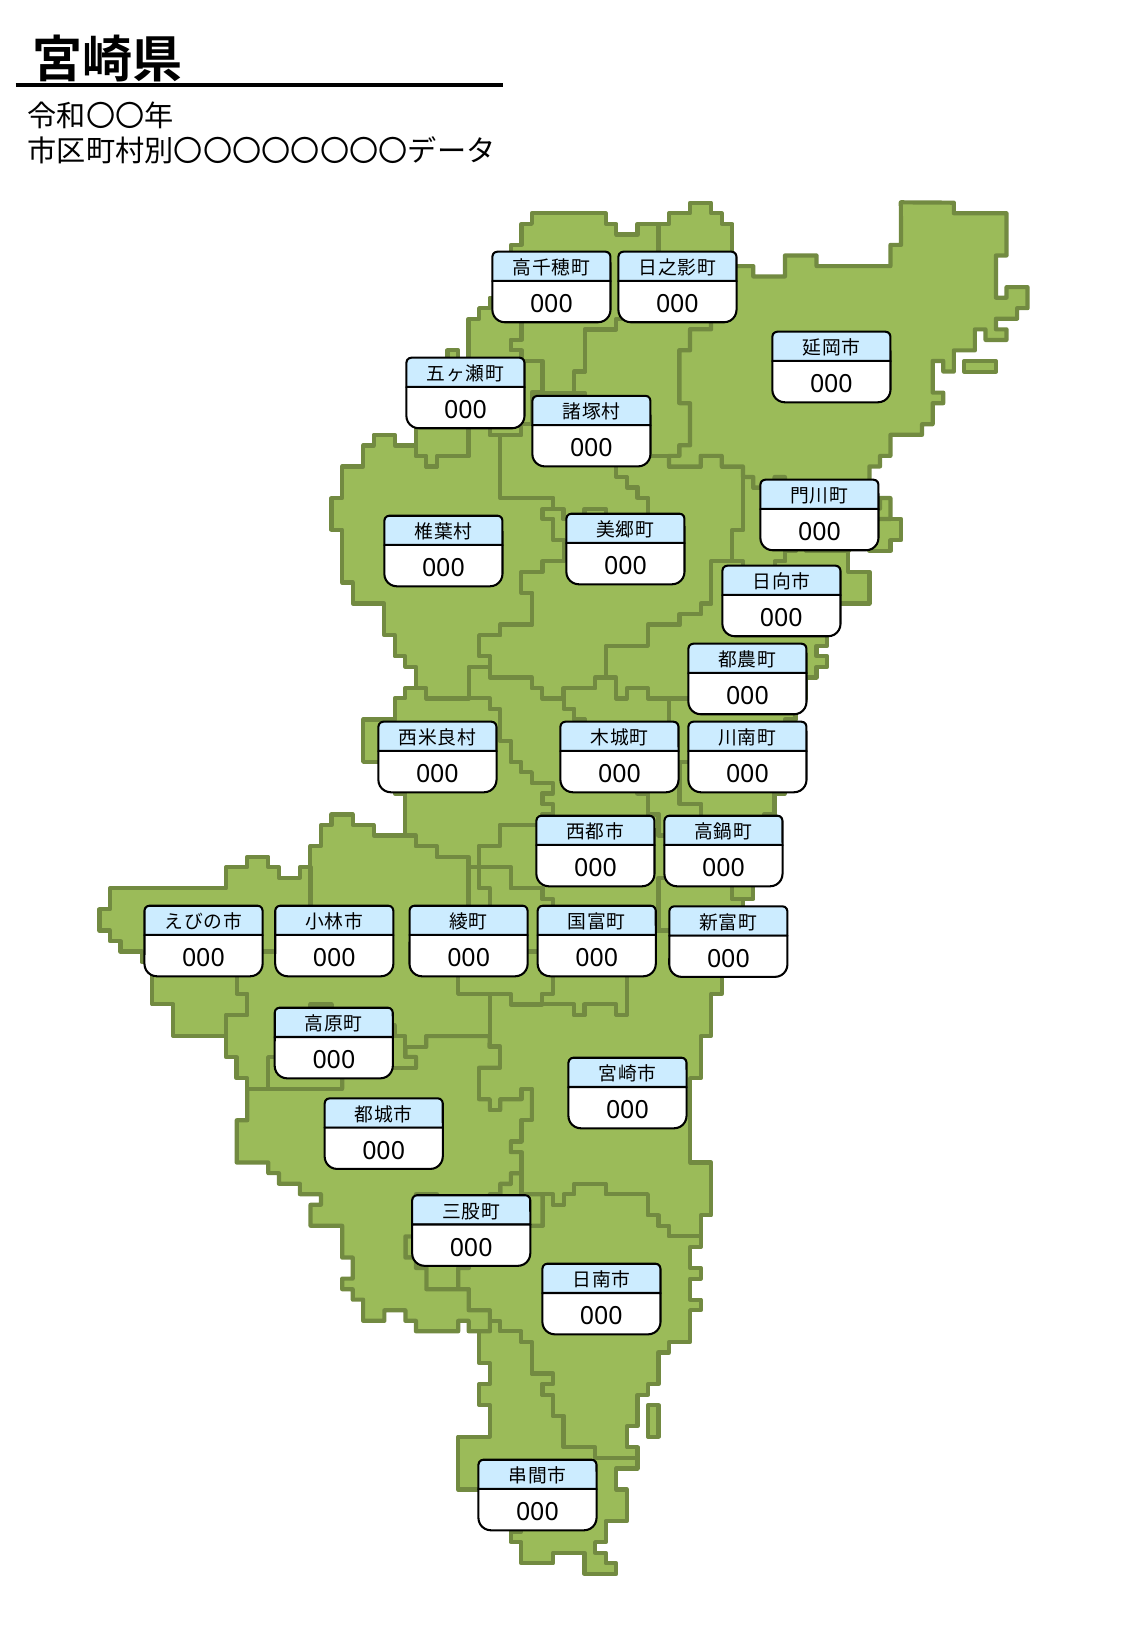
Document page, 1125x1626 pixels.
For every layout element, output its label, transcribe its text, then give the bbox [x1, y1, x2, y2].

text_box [618, 251, 737, 323]
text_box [478, 1459, 597, 1531]
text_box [274, 905, 394, 977]
text_box 令和〇〇年 市区町村別〇〇〇〇〇〇〇〇データ [12, 89, 511, 175]
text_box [664, 815, 783, 887]
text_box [760, 479, 879, 551]
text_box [688, 643, 807, 715]
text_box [99, 202, 1028, 1575]
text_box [669, 906, 788, 978]
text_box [772, 331, 891, 403]
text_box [542, 1263, 661, 1335]
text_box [274, 1007, 394, 1079]
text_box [566, 513, 685, 585]
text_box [409, 905, 528, 977]
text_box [532, 395, 651, 467]
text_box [324, 1098, 444, 1170]
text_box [568, 1057, 687, 1129]
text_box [411, 1195, 531, 1267]
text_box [406, 357, 525, 429]
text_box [378, 721, 497, 793]
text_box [536, 815, 655, 887]
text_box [384, 515, 503, 587]
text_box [560, 721, 679, 793]
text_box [144, 905, 263, 977]
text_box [688, 721, 807, 793]
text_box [492, 251, 611, 323]
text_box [722, 565, 841, 637]
text_box 宮崎県 [17, 20, 198, 83]
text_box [537, 905, 657, 977]
